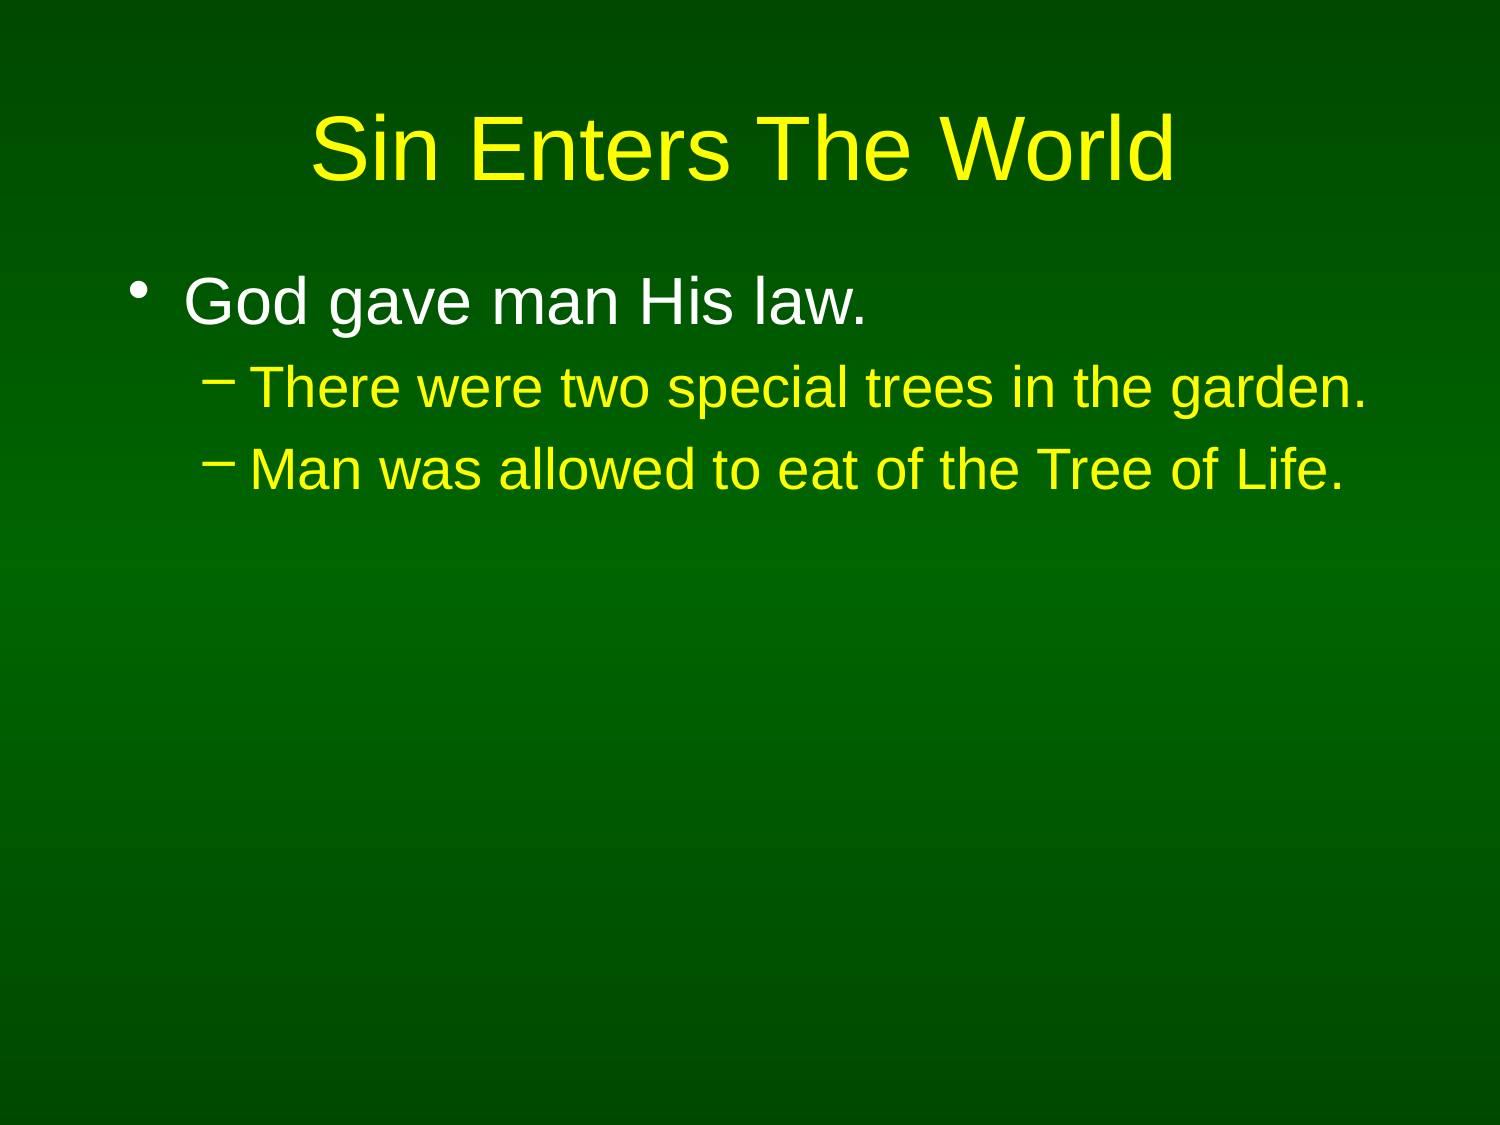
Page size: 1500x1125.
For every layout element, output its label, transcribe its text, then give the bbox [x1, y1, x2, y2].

list God gave man His law. There were two special trees in the garden. Man was allowed to eat of the Tree of Life. [112, 249, 1388, 688]
title Sin Enters The World [50, 50, 1438, 238]
